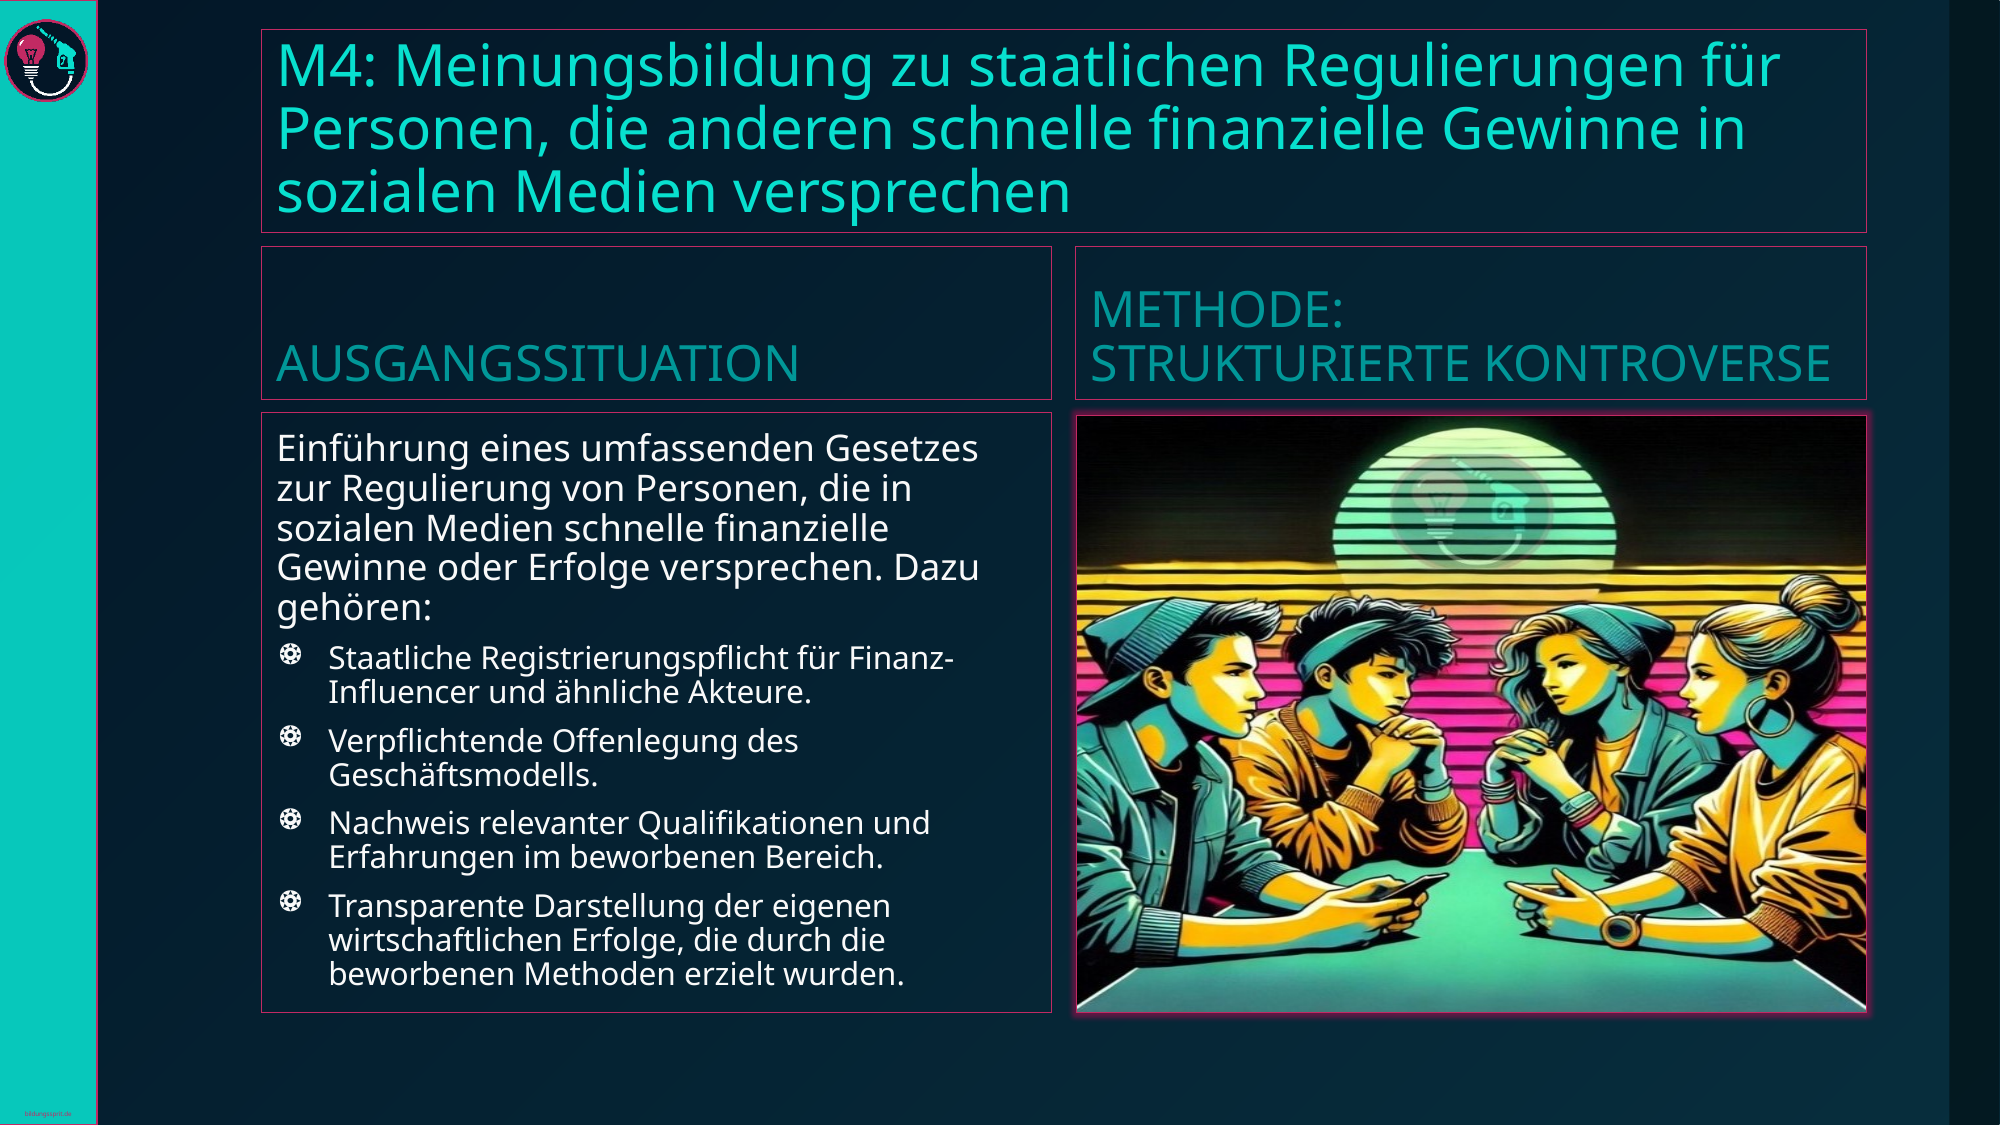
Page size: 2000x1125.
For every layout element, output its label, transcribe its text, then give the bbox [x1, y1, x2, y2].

list Methode: Strukturierte Kontroverse [1075, 246, 1867, 400]
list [1076, 415, 1867, 1013]
list Einführung eines umfassenden Gesetzes zur Regulierung von Personen, die in sozialen Medien schnelle finanzielle Gewinne oder Erfolge versprechen. Dazu gehören: Staatliche Registrierungspflicht für Finanz-Influencer und ähnliche Akteure. Verpflichtende Offenlegung des Geschäftsmodells. Nachweis relevanter Qualifikationen und Erfahrungen im beworbenen Bereich. Transparente Darstellung der eigenen wirtschaftlichen Erfolge, die durch die beworbenen Methoden erzielt wurden. [261, 412, 1052, 1013]
picture [4, 19, 88, 102]
title M4: Meinungsbildung zu staatlichen Regulierungen für Personen, die anderen schnelle finanzielle Gewinne in sozialen Medien versprechen [261, 29, 1867, 233]
list Ausgangssituation [261, 246, 1052, 400]
